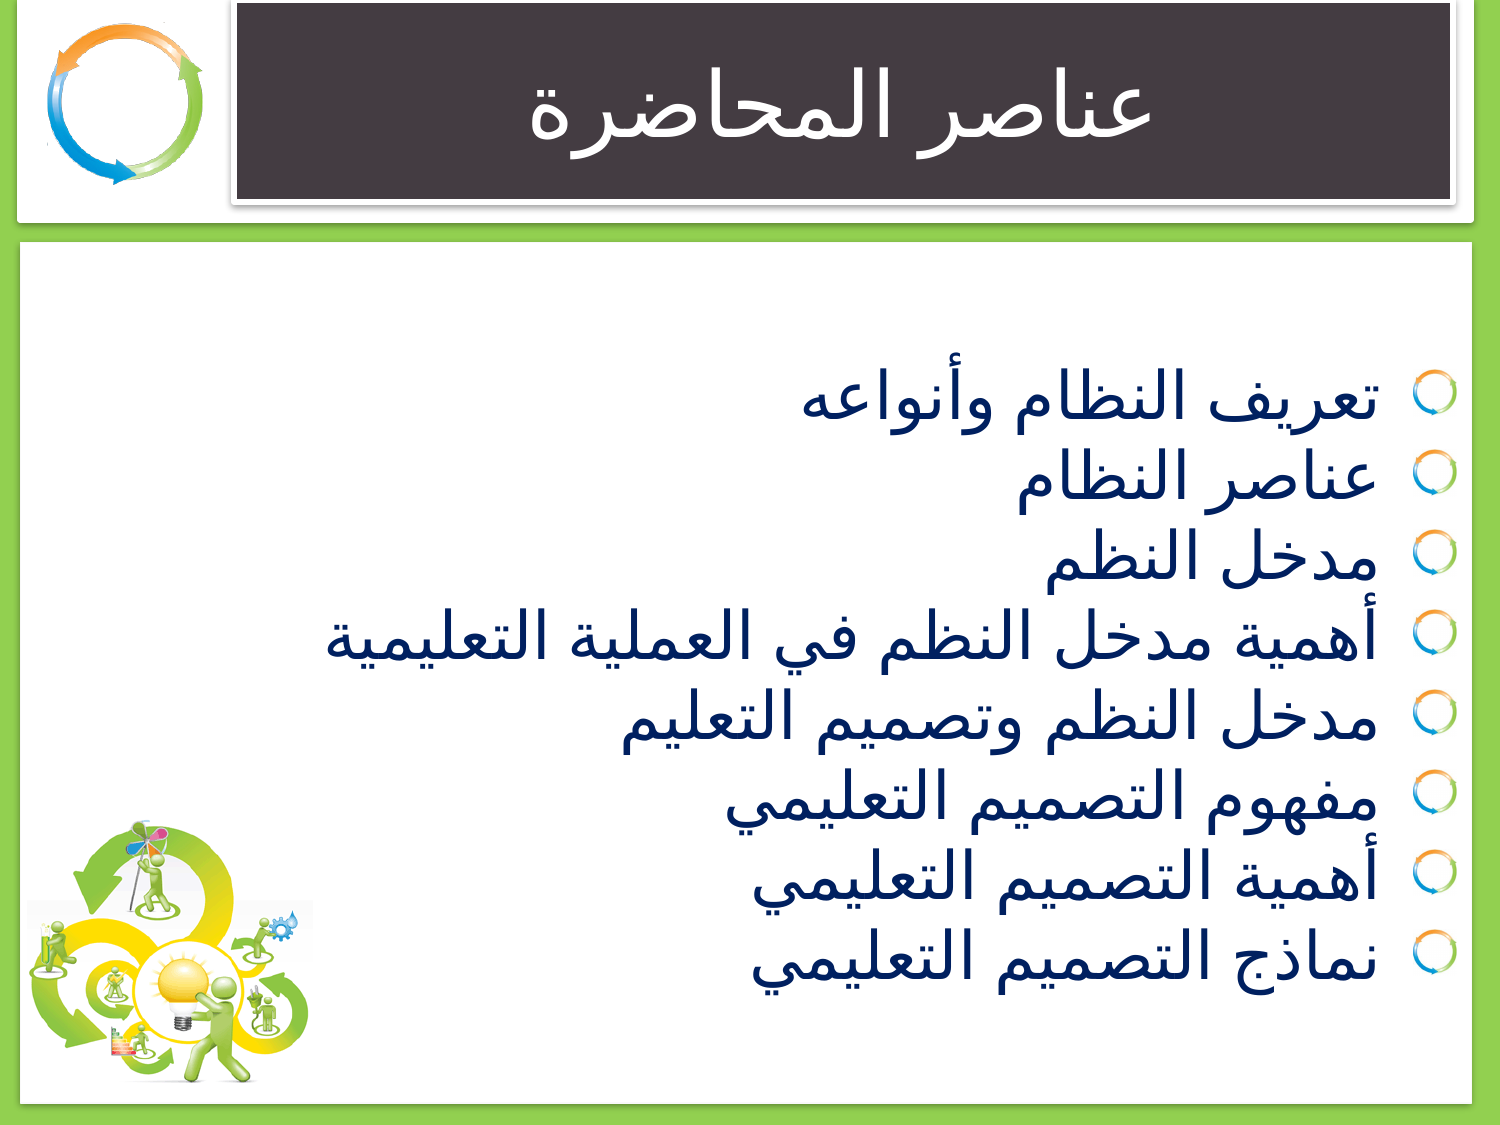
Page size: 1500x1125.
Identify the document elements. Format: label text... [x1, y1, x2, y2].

picture [1413, 449, 1457, 497]
picture [27, 814, 314, 1101]
picture [1413, 369, 1457, 417]
picture [1413, 769, 1457, 816]
picture [1413, 689, 1457, 737]
picture [1413, 609, 1457, 657]
picture [47, 21, 204, 190]
picture [1413, 849, 1457, 896]
text_box [17, 0, 1474, 223]
text_box عناصر المحاضرة [231, 0, 1456, 205]
picture [1413, 929, 1457, 976]
picture [1413, 529, 1457, 577]
text_box تعريف النظام وأنواعه عناصر النظام مدخل النظم أهمية مدخل النظم في العملية التعليمية مدخل النظم وتصميم التعليم مفهوم التصميم التعليمي أهمية التصميم التعليمي نماذج التصميم التعليمي [20, 242, 1472, 1104]
